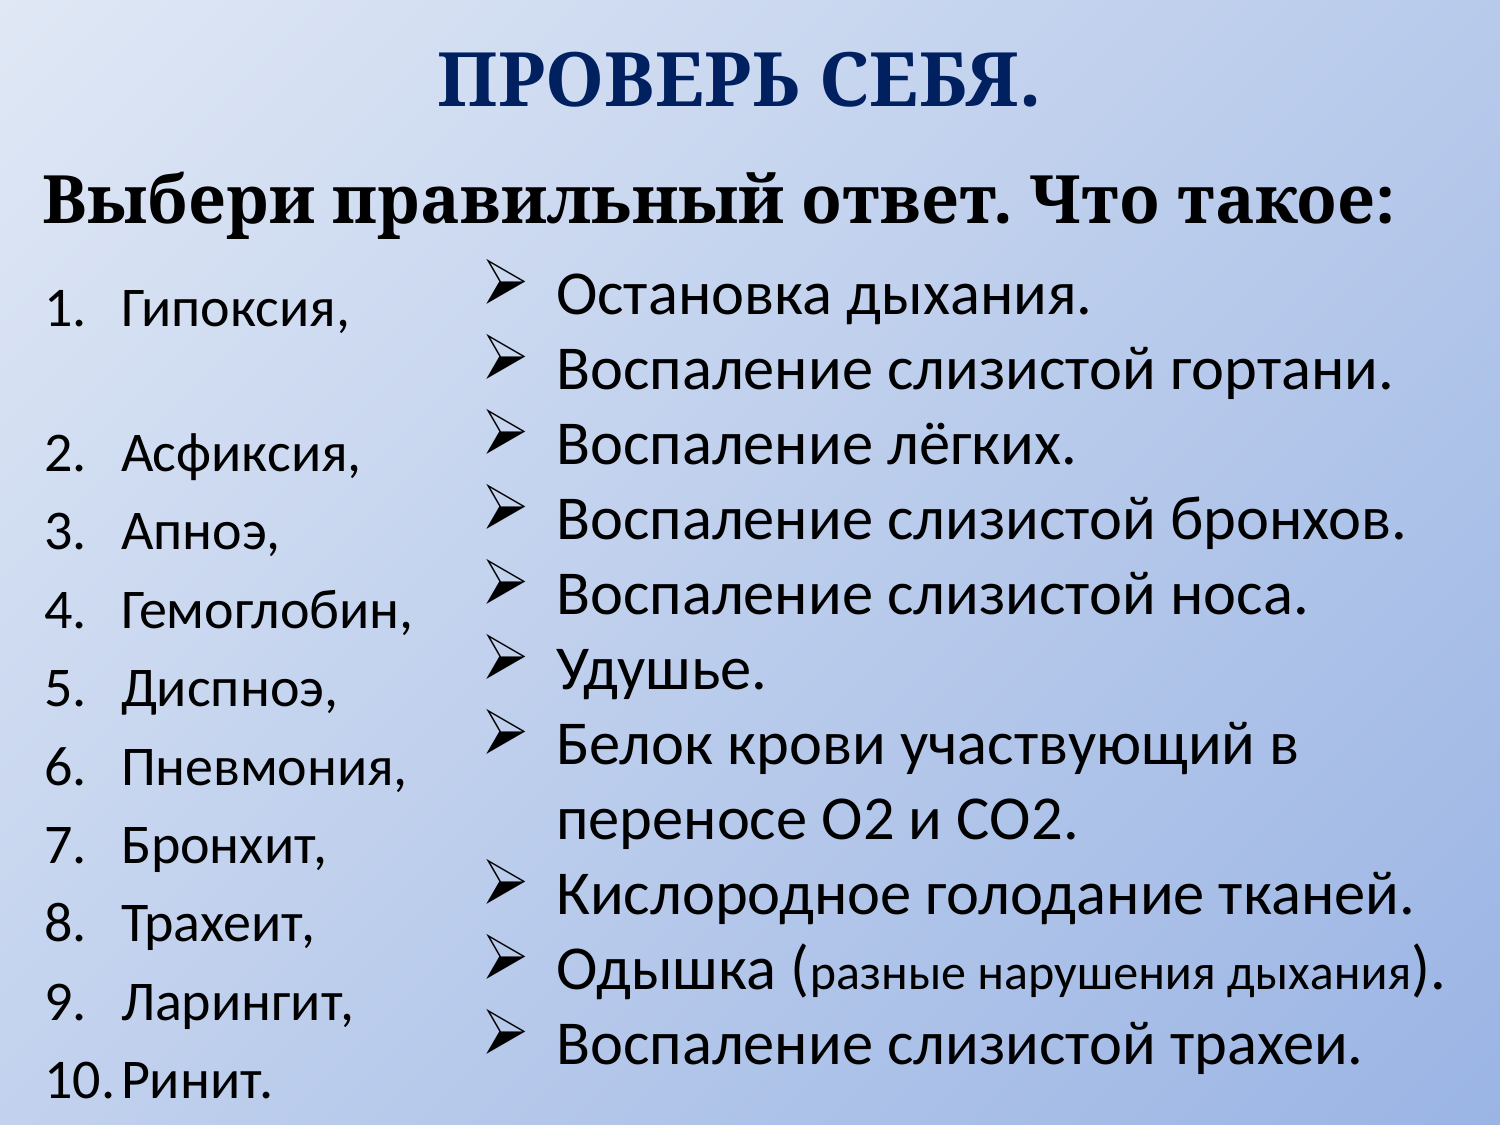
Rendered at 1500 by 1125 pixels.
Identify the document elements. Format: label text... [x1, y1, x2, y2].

text_box Выбери правильный ответ. Что такое: [27, 148, 1412, 244]
text_box Остановка дыхания. Воспаление слизистой гортани. Воспаление лёгких. Воспаление слизистой бронхов. Воспаление слизистой носа. Удушье. Белок крови участвующий в переносе О2 и СО2. Кислородное голодание тканей. Одышка (разные нарушения дыхания). Воспаление слизистой трахеи. [466, 244, 1477, 1125]
list Гипоксия, Асфиксия, Апноэ, Гемоглобин, Диспноэ, Пневмония, Бронхит, Трахеит, Ларингит, Ринит. [29, 262, 466, 1125]
title ПРОВЕРЬ СЕБЯ. [64, 4, 1415, 149]
